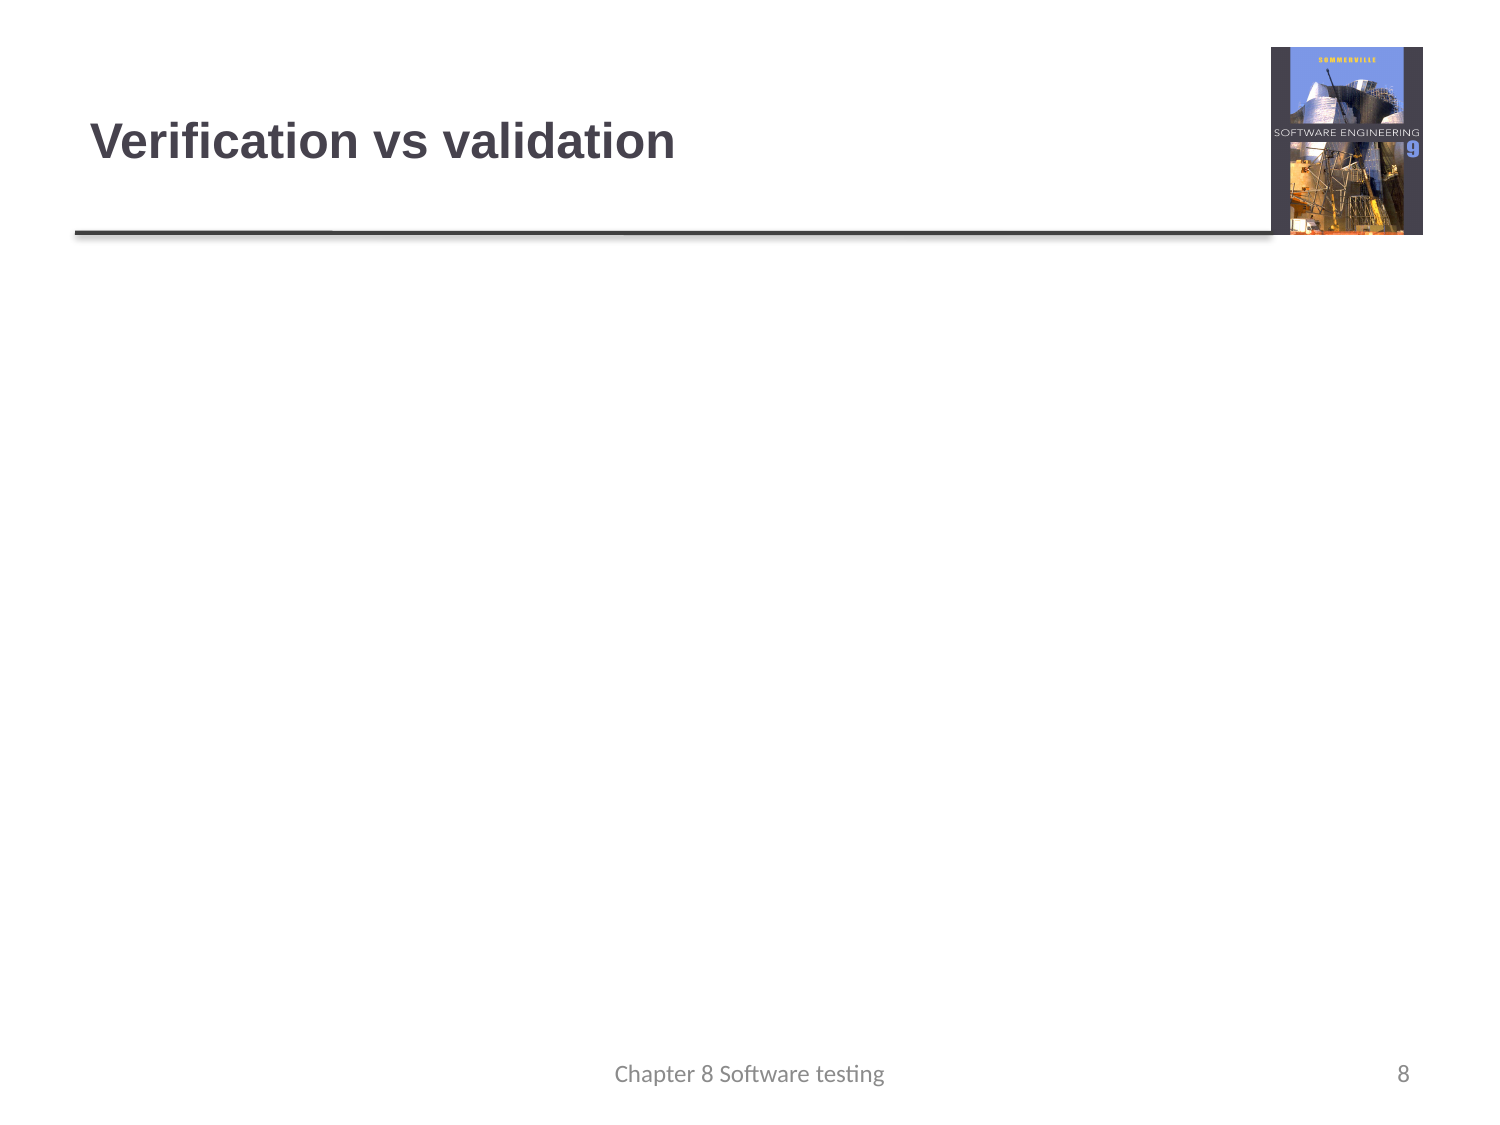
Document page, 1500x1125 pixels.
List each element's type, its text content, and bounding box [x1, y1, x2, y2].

title Verification vs validation [74, 44, 1272, 233]
slide_number 8 [1074, 1042, 1425, 1103]
picture [1272, 47, 1423, 235]
footer Chapter 8 Software testing [512, 1042, 988, 1103]
